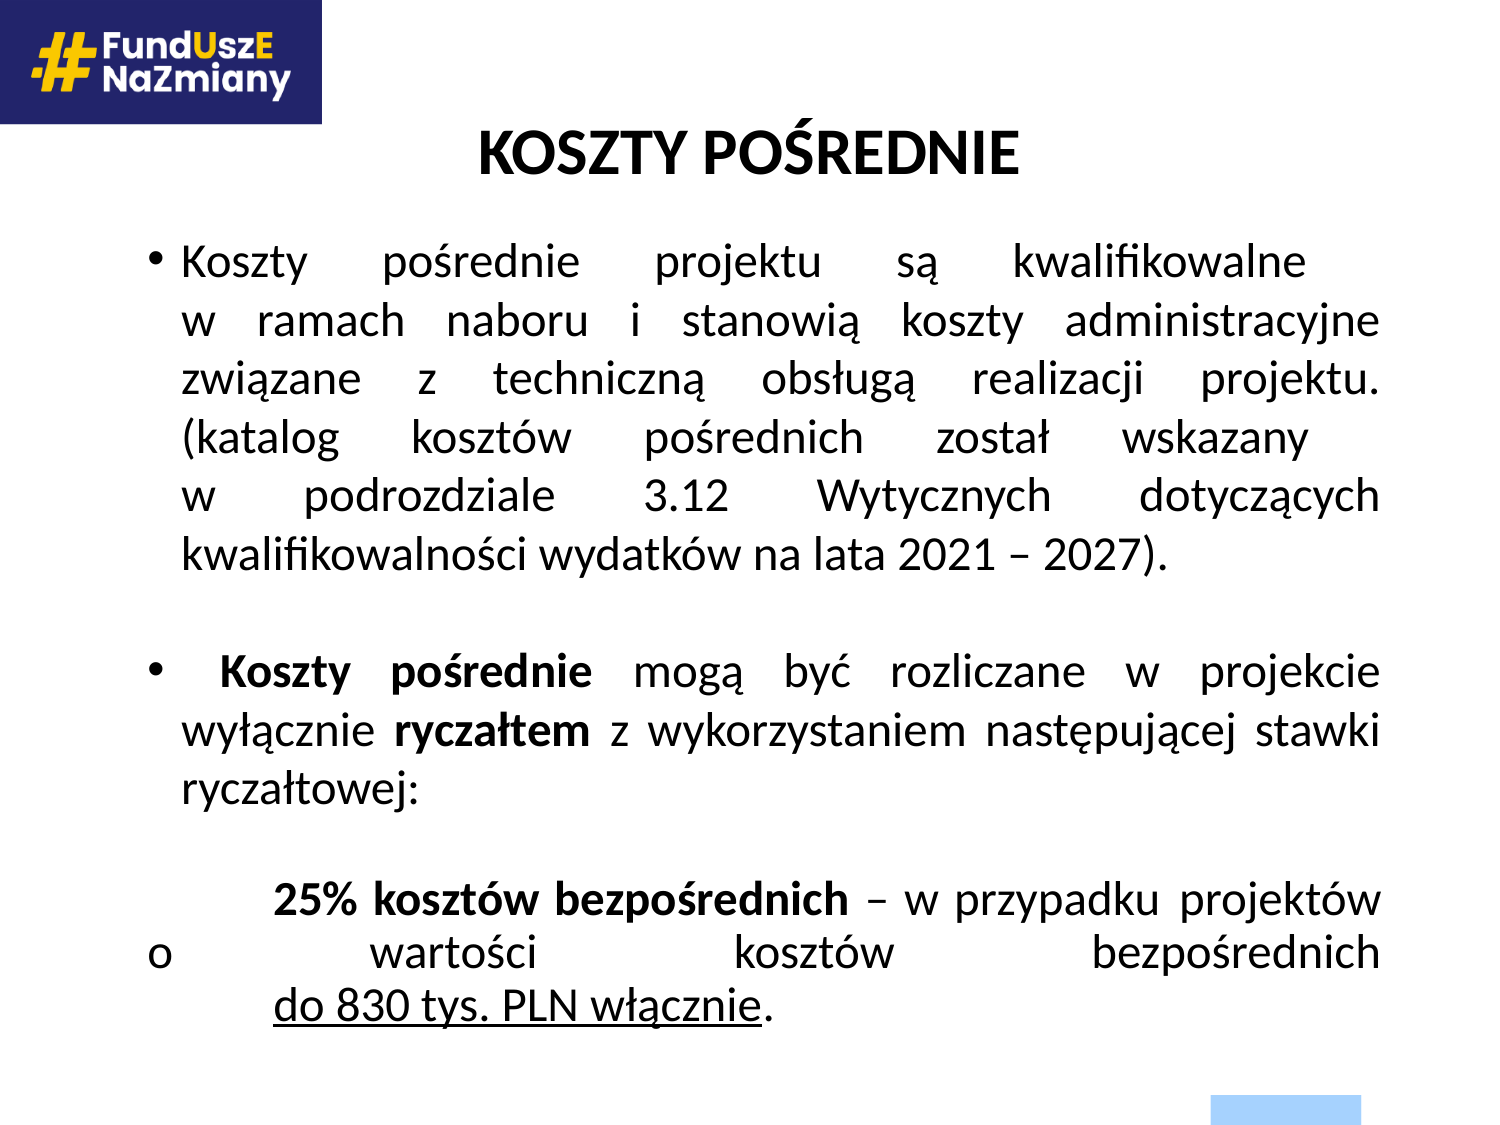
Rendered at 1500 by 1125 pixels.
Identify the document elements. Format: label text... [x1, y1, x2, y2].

picture [0, 0, 1500, 1125]
list Koszty pośrednie projektu są kwalifikowalne w ramach naboru i stanowią koszty administracyjne związane z techniczną obsługą realizacji projektu. (katalog kosztów pośrednich został wskazany w podrozdziale 3.12 Wytycznych dotyczących kwalifikowalności wydatków na lata 2021 – 2027). Koszty pośrednie mogą być rozliczane w projekcie wyłącznie ryczałtem z wykorzystaniem następującej stawki ryczałtowej: 25% kosztów bezpośrednich – w przypadku projektów o wartości kosztów bezpośrednich do 830 tys. PLN włącznie. [132, 220, 1397, 1048]
title KOSZTY POŚREDNIE [103, 84, 1397, 221]
